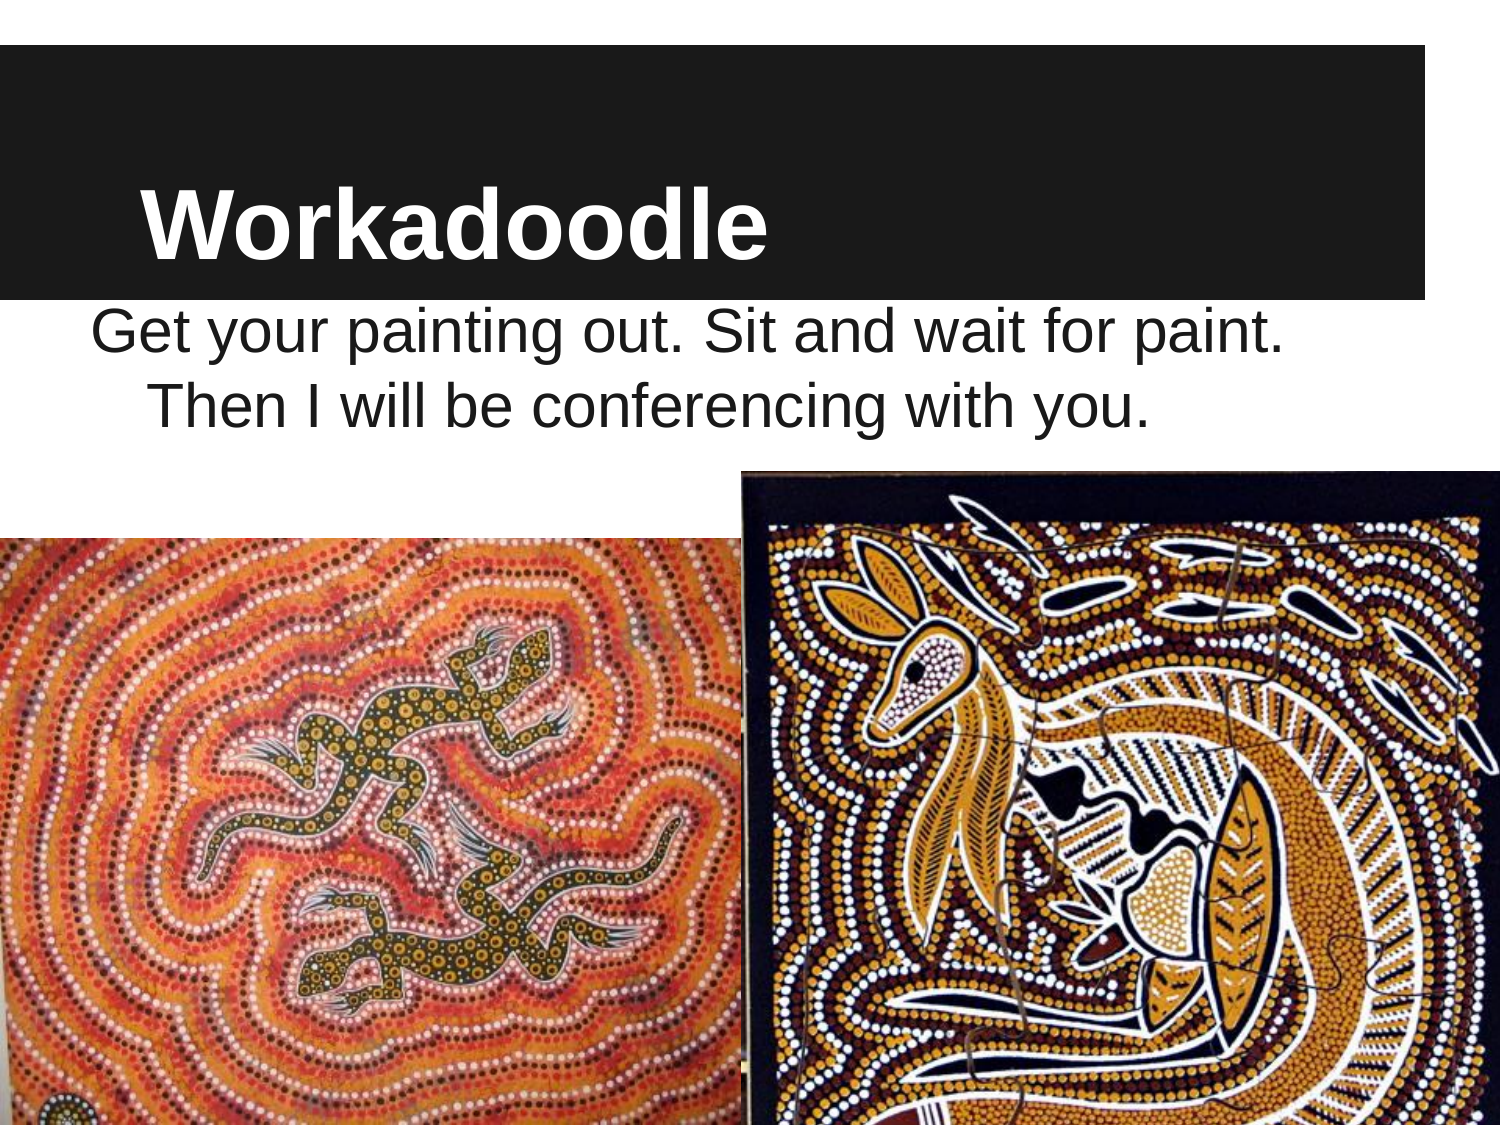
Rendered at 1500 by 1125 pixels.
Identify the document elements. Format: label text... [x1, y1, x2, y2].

title Workadoodle [75, 76, 1425, 274]
list Get your painting out. Sit and wait for paint. Then I will be conferencing with you. [75, 274, 1425, 538]
text_box [0, 538, 741, 1125]
text_box [741, 471, 1500, 1125]
